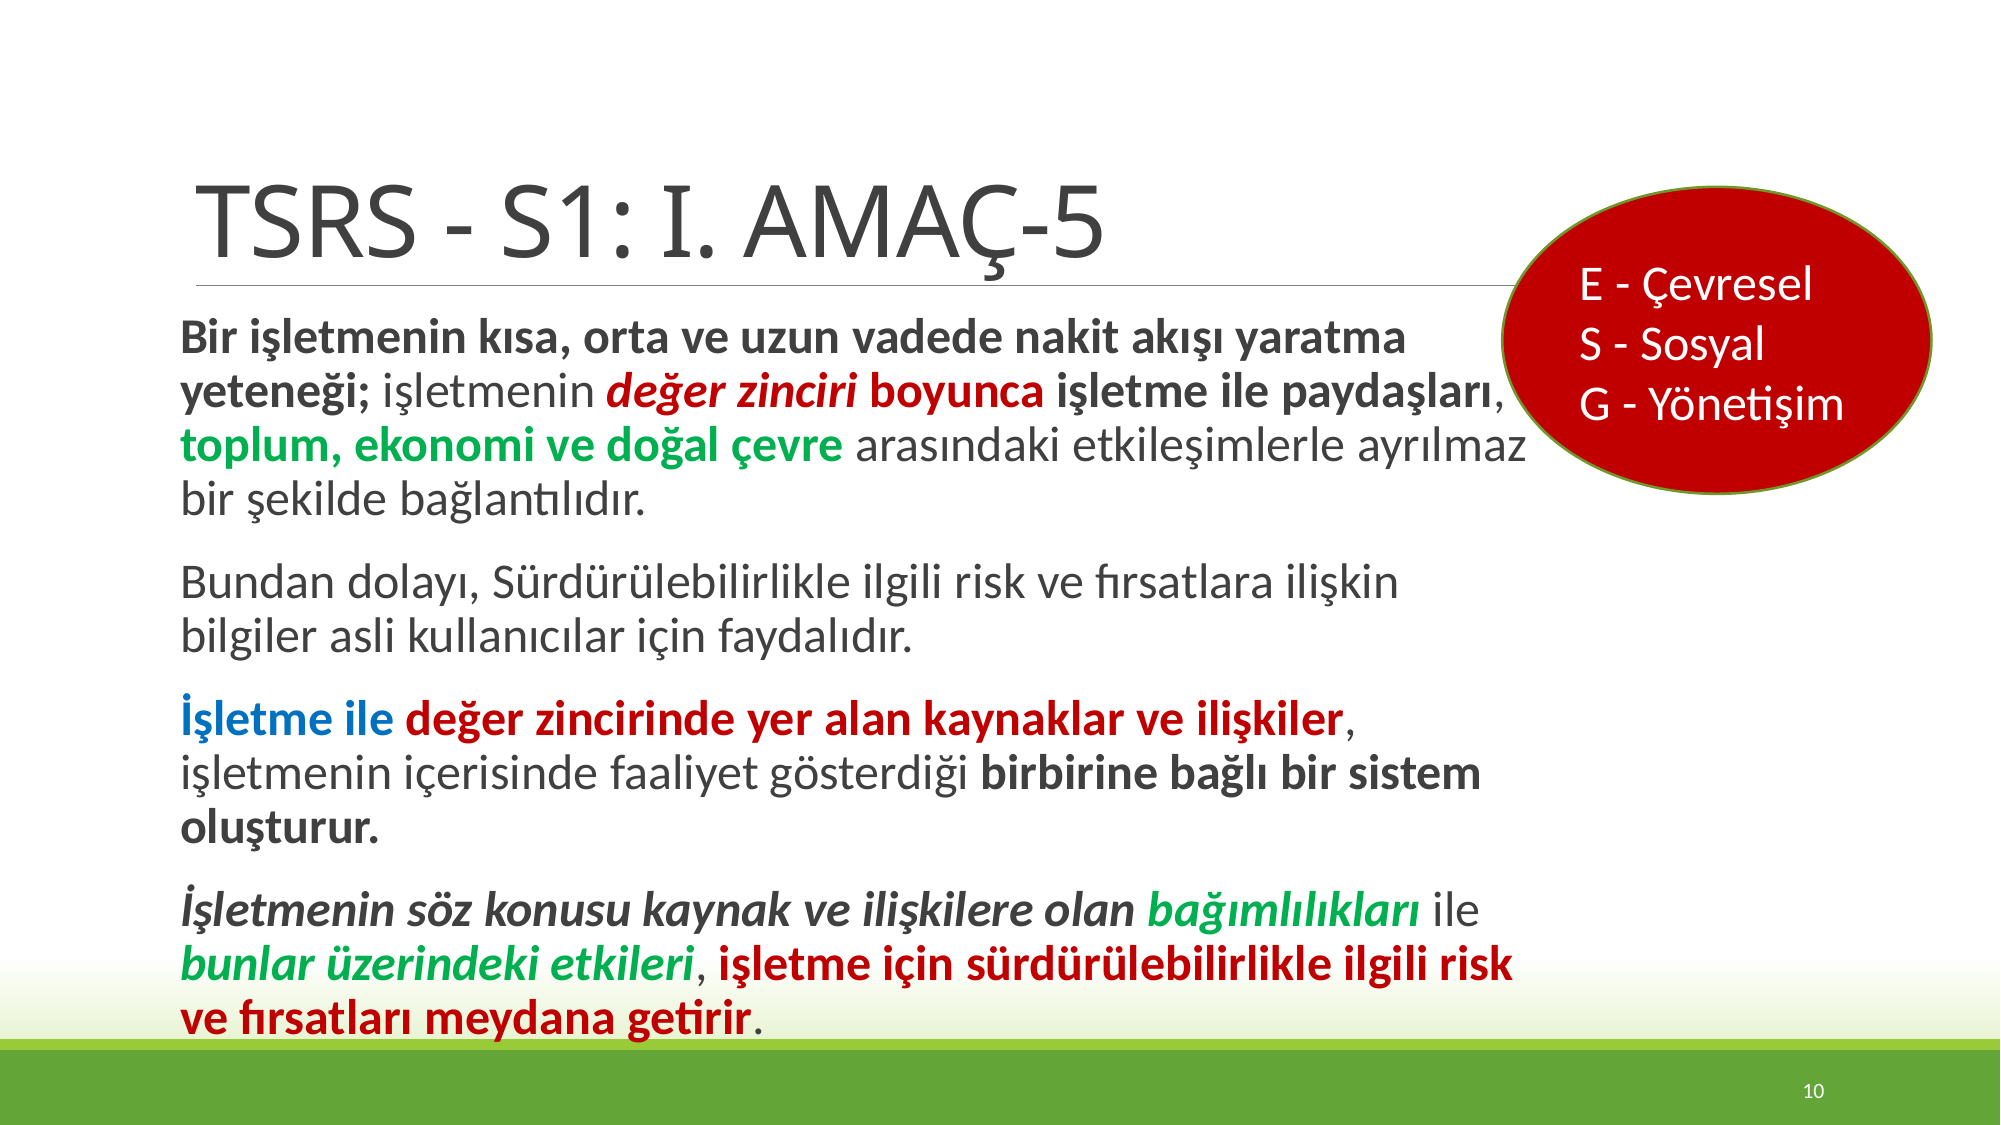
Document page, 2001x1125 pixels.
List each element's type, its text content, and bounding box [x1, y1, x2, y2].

slide_number 10 [1624, 1059, 1840, 1120]
title TSRS - S1: I. AMAÇ-5 [180, 47, 1830, 285]
text_box E - Çevresel S - Sosyal G - Yönetişim [1500, 185, 1933, 496]
list Bir işletmenin kısa, orta ve uzun vadede nakit akışı yaratma yeteneği; işletmenin değer zinciri boyunca işletme ile paydaşları, toplum, ekonomi ve doğal çevre arasındaki etkileşimlerle ayrılmaz bir şekilde bağlantılıdır. Bundan dolayı, Sürdürülebilirlikle ilgili risk ve fırsatlara ilişkin bilgiler asli kullanıcılar için faydalıdır. İşletme ile değer zincirinde yer alan kaynaklar ve ilişkiler, işletmenin içerisinde faaliyet gösterdiği birbirine bağlı bir sistem oluşturur. İşletmenin söz konusu kaynak ve ilişkilere olan bağımlılıkları ile bunlar üzerindeki etkileri, işletme için sürdürülebilirlikle ilgili risk ve fırsatları meydana getirir. [180, 302, 1528, 1060]
